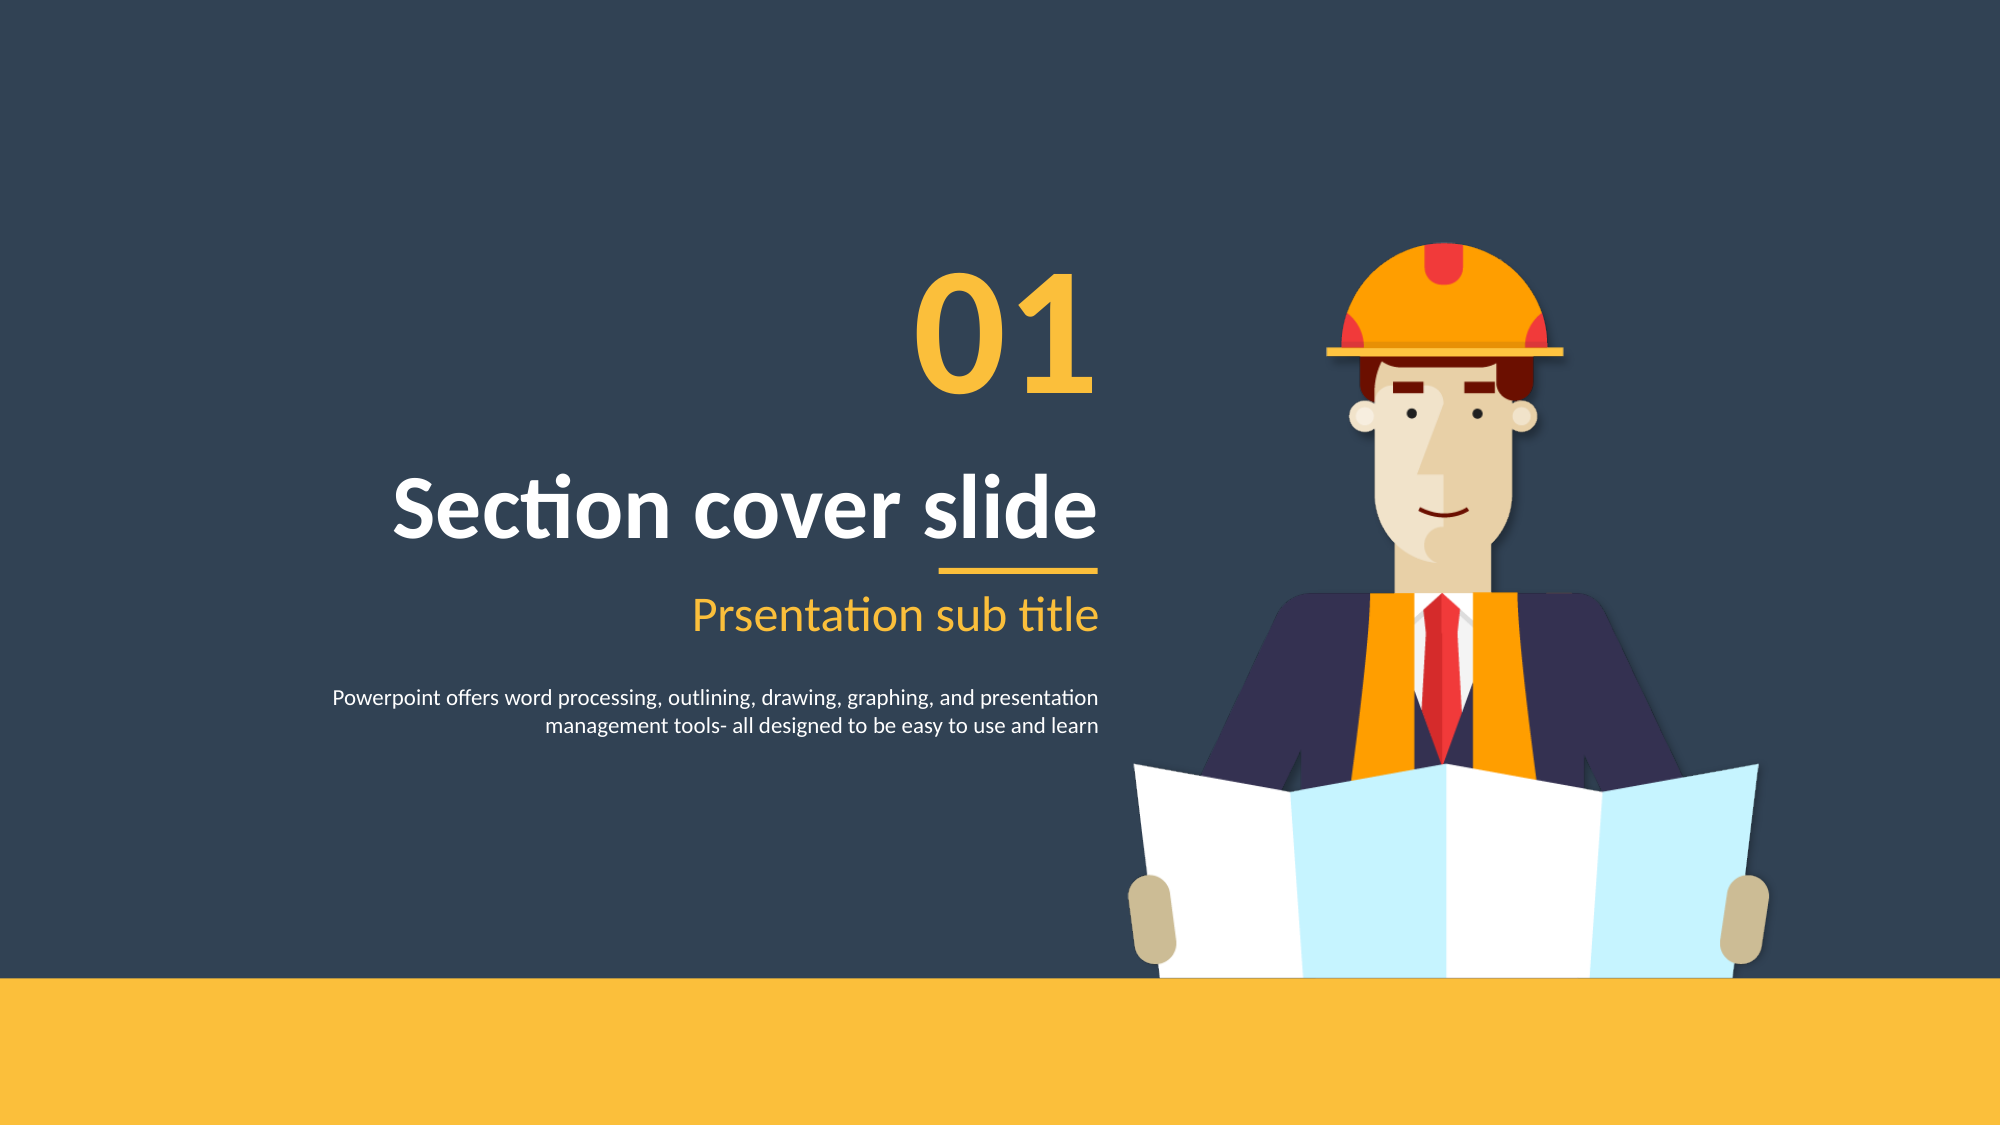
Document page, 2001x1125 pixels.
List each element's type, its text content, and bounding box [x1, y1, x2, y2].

list Prsentation sub title [64, 580, 1115, 648]
text_box Powerpoint offers word processing, outlining, drawing, graphing, and presentation management tools- all designed to be easy to use and learn [313, 675, 1115, 746]
picture [1102, 228, 1792, 978]
text_box [938, 567, 1099, 575]
list Section cover slide [64, 451, 1115, 548]
list 01 [747, 228, 1115, 423]
